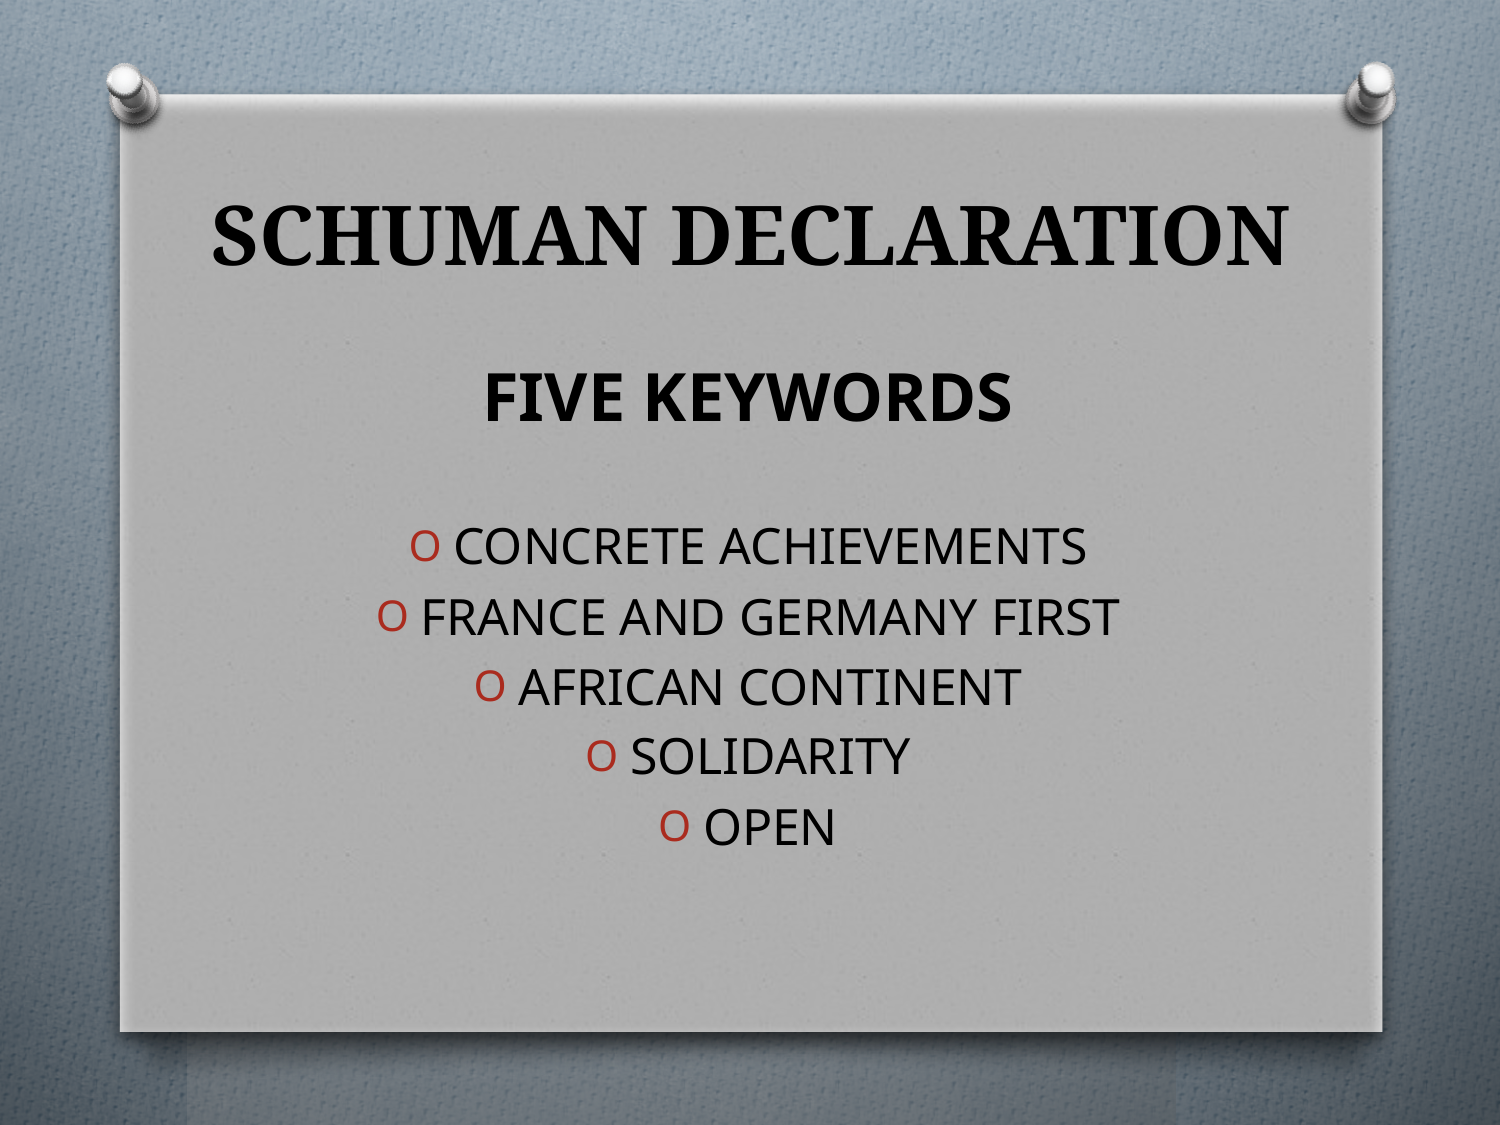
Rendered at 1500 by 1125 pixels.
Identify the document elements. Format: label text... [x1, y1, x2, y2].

list FIVE KEYWORDS CONCRETE ACHIEVEMENTS FRANCE AND GERMANY FIRST AFRICAN CONTINENT SOLIDARITY OPEN [240, 347, 1257, 939]
picture [1317, 35, 1439, 156]
title SCHUMAN DECLARATION [179, 134, 1323, 332]
picture [75, 29, 198, 153]
